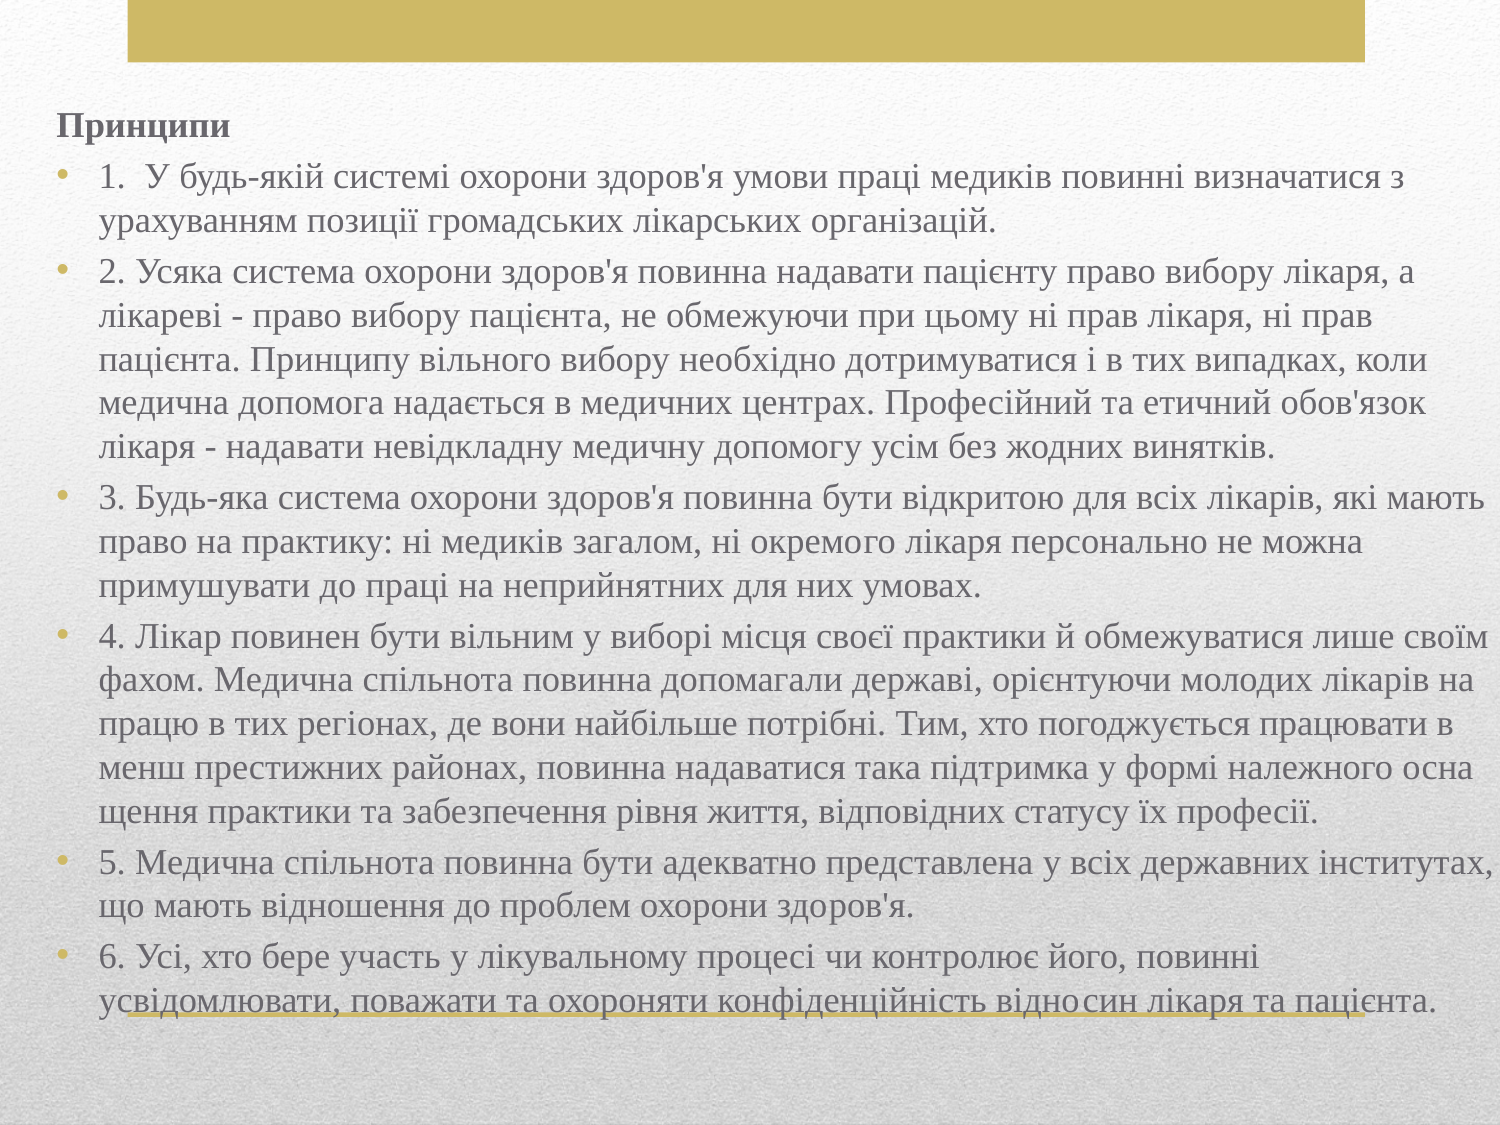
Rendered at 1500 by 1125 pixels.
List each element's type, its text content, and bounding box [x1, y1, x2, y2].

list Принципи 1. У будь-якій системі охорони здоров'я умови праці медиків повинні визначатися з урахуванням позиції громадських лікарських організацій. 2. Усяка система охорони здоров'я повинна надавати пацієнту право вибору лікаря, а лікареві - право вибору пацієнта, не обмежуючи при цьому ні прав лікаря, ні прав пацієнта. Принципу вільного вибору необ­хідно дотримуватися і в тих випадках, коли медична допомога надається в медичних центрах. Професійний та етичний обов'язок лікаря - нада­вати невідкладну медичну допомогу усім без жодних винятків. 3. Будь-яка система охорони здоров'я повинна бути відкритою для всіх лікарів, які мають право на практику: ні медиків загалом, ні окремо­го лікаря персонально не можна примушувати до праці на неприйнятних для них умовах. 4. Лікар повинен бути вільним у виборі місця своєї практики й обмежуватися лише своїм фахом. Медична спільнота повинна допомагали державі, орієнтуючи молодих лікарів на працю в тих регіонах, де вони найбільше потрібні. Тим, хто погоджується працювати в менш престижних районах, повинна надаватися така підтримка у формі належного осна­щення практики та забезпечення рівня життя, відповідних статусу їх професії. 5. Медична спільнота повинна бути адекватно представлена у всіх державних інститутах, що мають відношення до проблем охорони здо­ров'я. 6. Усі, хто бере участь у лікувальному процесі чи контролює його, повинні усвідомлювати, поважати та охороняти конфіденційність відно­син лікаря та пацієнта. [41, 42, 1500, 1071]
